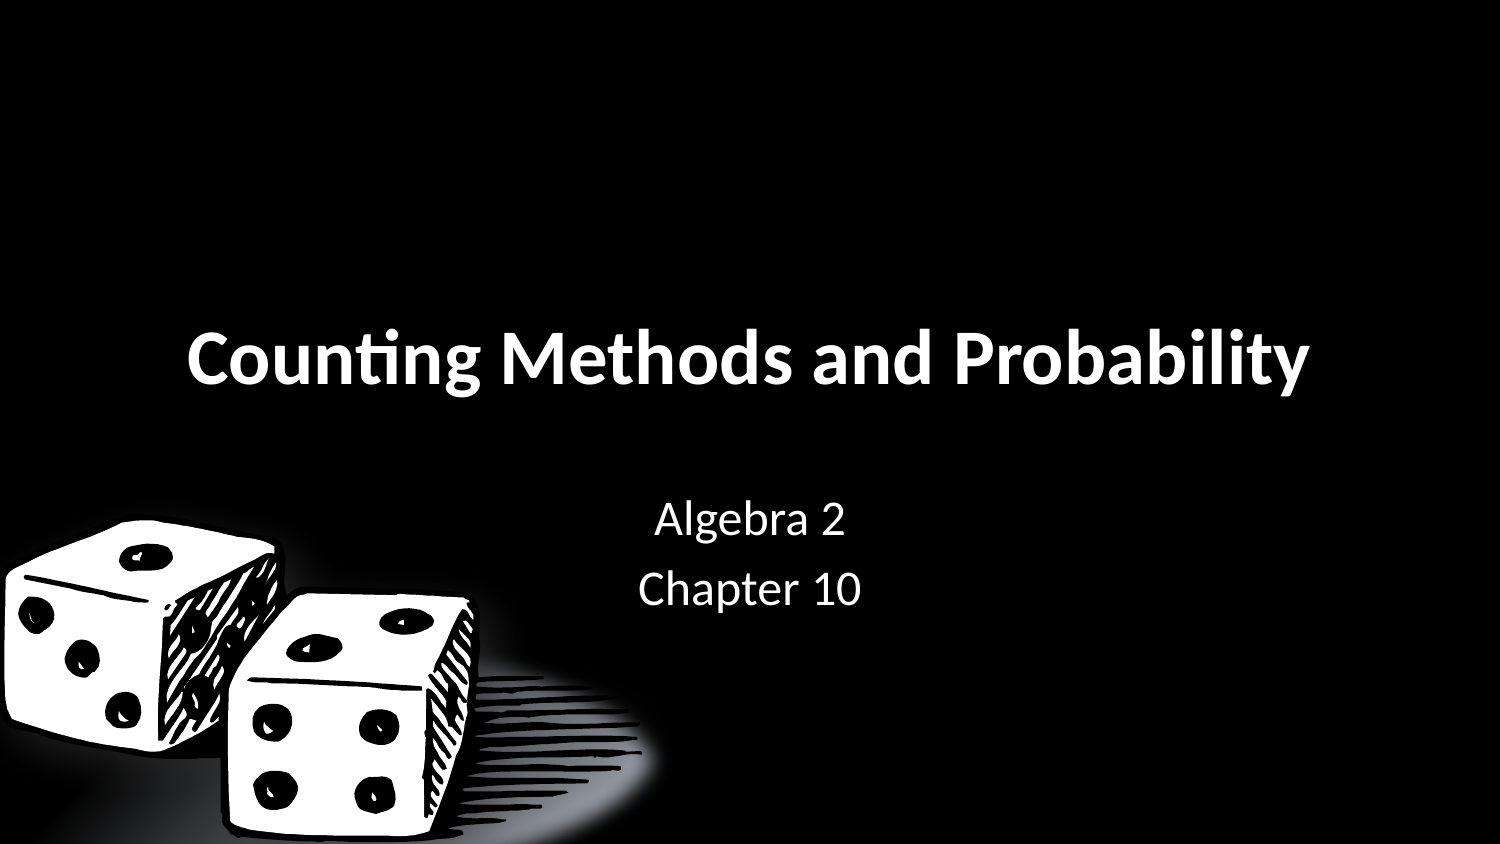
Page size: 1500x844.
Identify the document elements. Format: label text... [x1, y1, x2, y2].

title Counting Methods and Probability [112, 262, 1388, 443]
subtitle Algebra 2 Chapter 10 [225, 478, 1275, 694]
